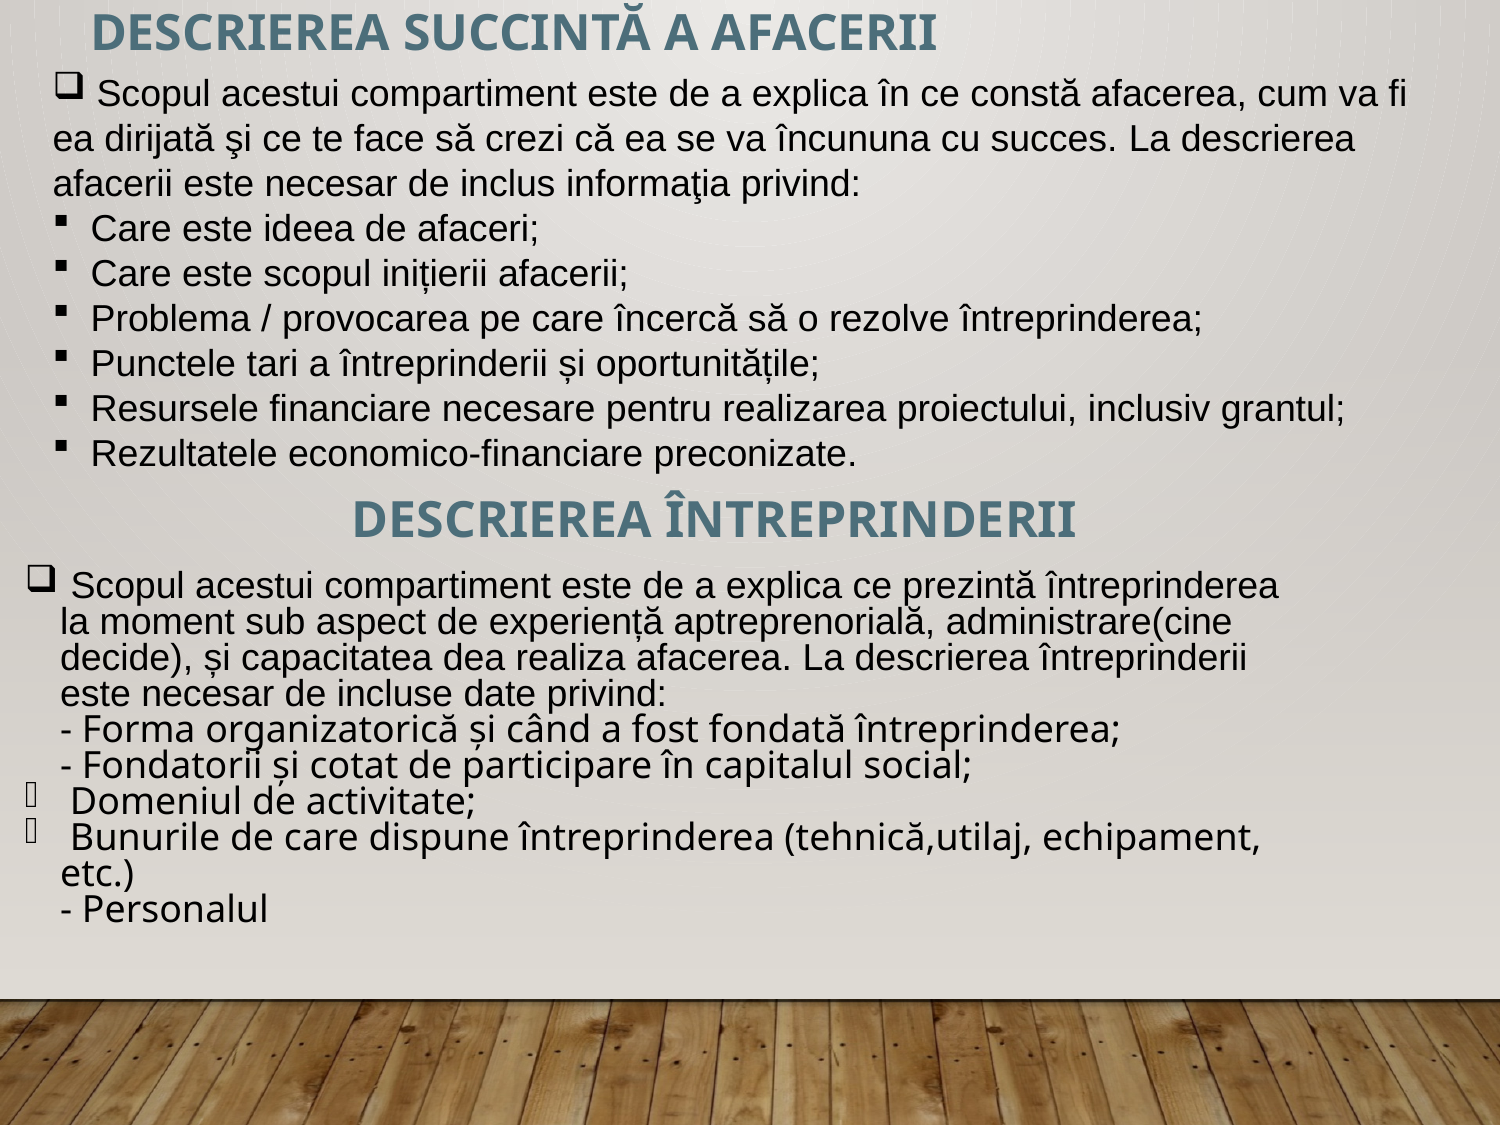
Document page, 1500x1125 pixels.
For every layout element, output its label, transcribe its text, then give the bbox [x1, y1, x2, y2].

title DESCRIEREA SUCCINTĂ A AFACERII [75, 0, 1425, 61]
picture [0, 999, 1500, 1125]
text_box Scopul acestui compartiment este de a explica în ce constă afacerea, cum va fi ea dirijată şi ce te face să crezi că ea se va încununa cu succes. La descrierea afacerii este necesar de inclus informaţia privind: Care este ideea de afaceri; Care este scopul inițierii afacerii; Problema / provocarea pe care încercă să o rezolve întreprinderea; Punctele tari a întreprinderii și oportunitățile; Resursele financiare necesare pentru realizarea proiectului, inclusiv grantul; Rezultatele economico-financiare preconizate. [37, 61, 1425, 482]
text_box DESCRIEREA ÎNTREPRINDERII [76, 479, 1353, 555]
text_box Scopul acestui compartiment este de a explica ce prezintă întreprinderea la moment sub aspect de experiență aptreprenorială, administrare(cine decide), și capacitatea dea realiza afacerea. La descrierea întreprinderii este necesar de incluse date privind: - Forma organizatorică și când a fost fondată întreprinderea; - Fondatorii și cotat de participare în capitalul social; Domeniul de activitate; Bunurile de care dispune întreprinderea (tehnică,utilaj, echipament, etc.) - Personalul [0, 562, 1329, 937]
